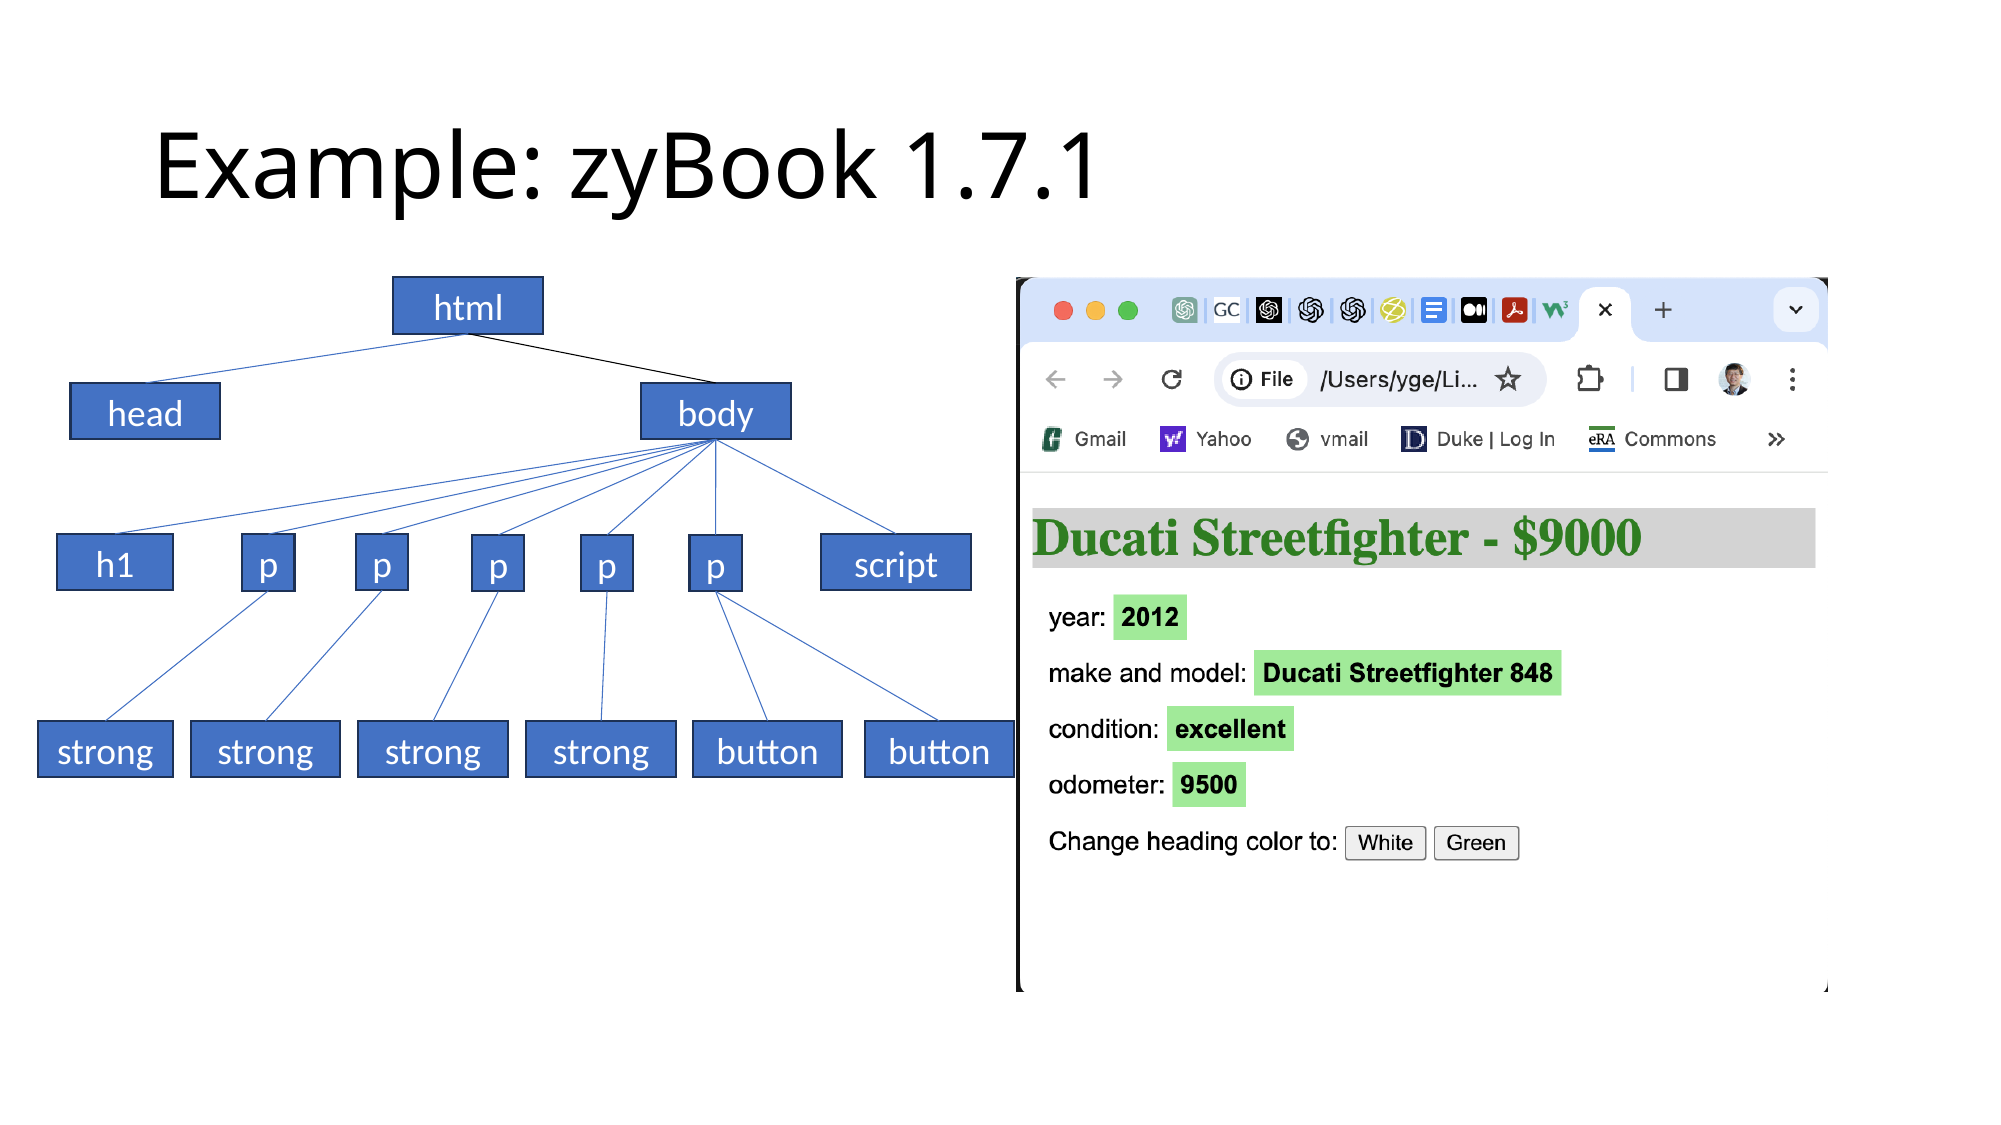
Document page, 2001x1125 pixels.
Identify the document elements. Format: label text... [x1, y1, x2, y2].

text_box strong [190, 721, 341, 778]
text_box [768, 591, 940, 721]
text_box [114, 439, 268, 534]
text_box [433, 591, 499, 721]
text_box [715, 439, 897, 534]
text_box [382, 439, 498, 534]
text_box html [392, 276, 544, 333]
text_box p [471, 535, 525, 592]
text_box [268, 439, 498, 535]
text_box strong [37, 720, 174, 778]
text_box p [241, 534, 296, 590]
text_box h1 [56, 533, 174, 591]
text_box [498, 439, 607, 535]
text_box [468, 333, 716, 383]
text_box button [864, 720, 1015, 778]
text_box p [580, 535, 634, 592]
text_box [105, 590, 265, 721]
text_box script [820, 533, 972, 591]
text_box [265, 590, 383, 721]
text_box strong [357, 720, 509, 778]
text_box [715, 591, 768, 721]
title Example: zyBook 1.7.1 [137, 59, 1863, 278]
text_box body [640, 382, 792, 439]
text_box p [355, 535, 409, 591]
text_box p [688, 534, 743, 592]
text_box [607, 439, 715, 535]
text_box strong [525, 720, 677, 778]
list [1016, 277, 1828, 992]
text_box button [692, 720, 843, 778]
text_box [145, 333, 468, 383]
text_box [601, 591, 608, 721]
text_box head [69, 382, 221, 440]
